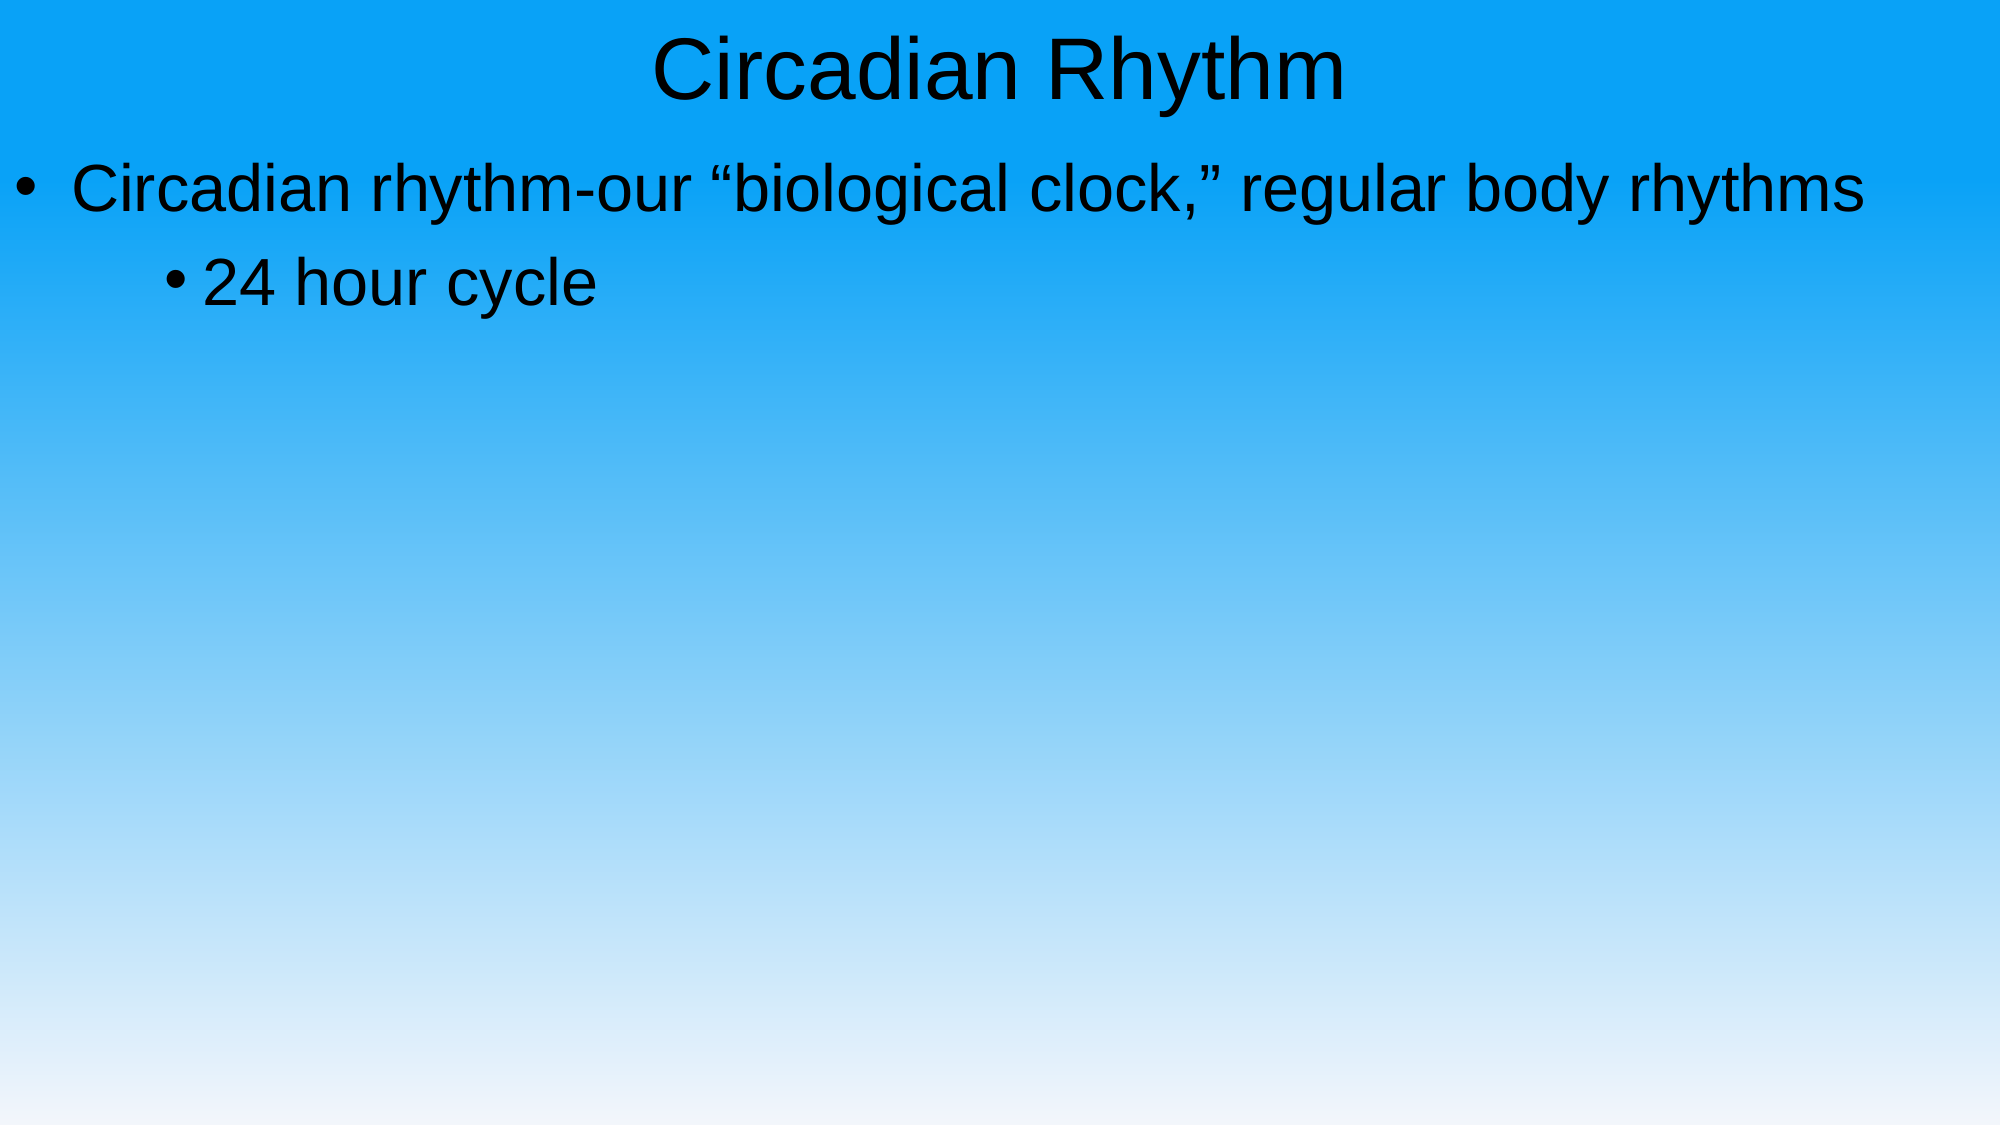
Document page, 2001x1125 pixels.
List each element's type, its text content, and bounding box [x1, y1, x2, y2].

title Circadian Rhythm [249, 0, 1750, 137]
text_box Circadian rhythm-our “biological clock,” regular body rhythms 24 hour cycle [0, 137, 2000, 881]
